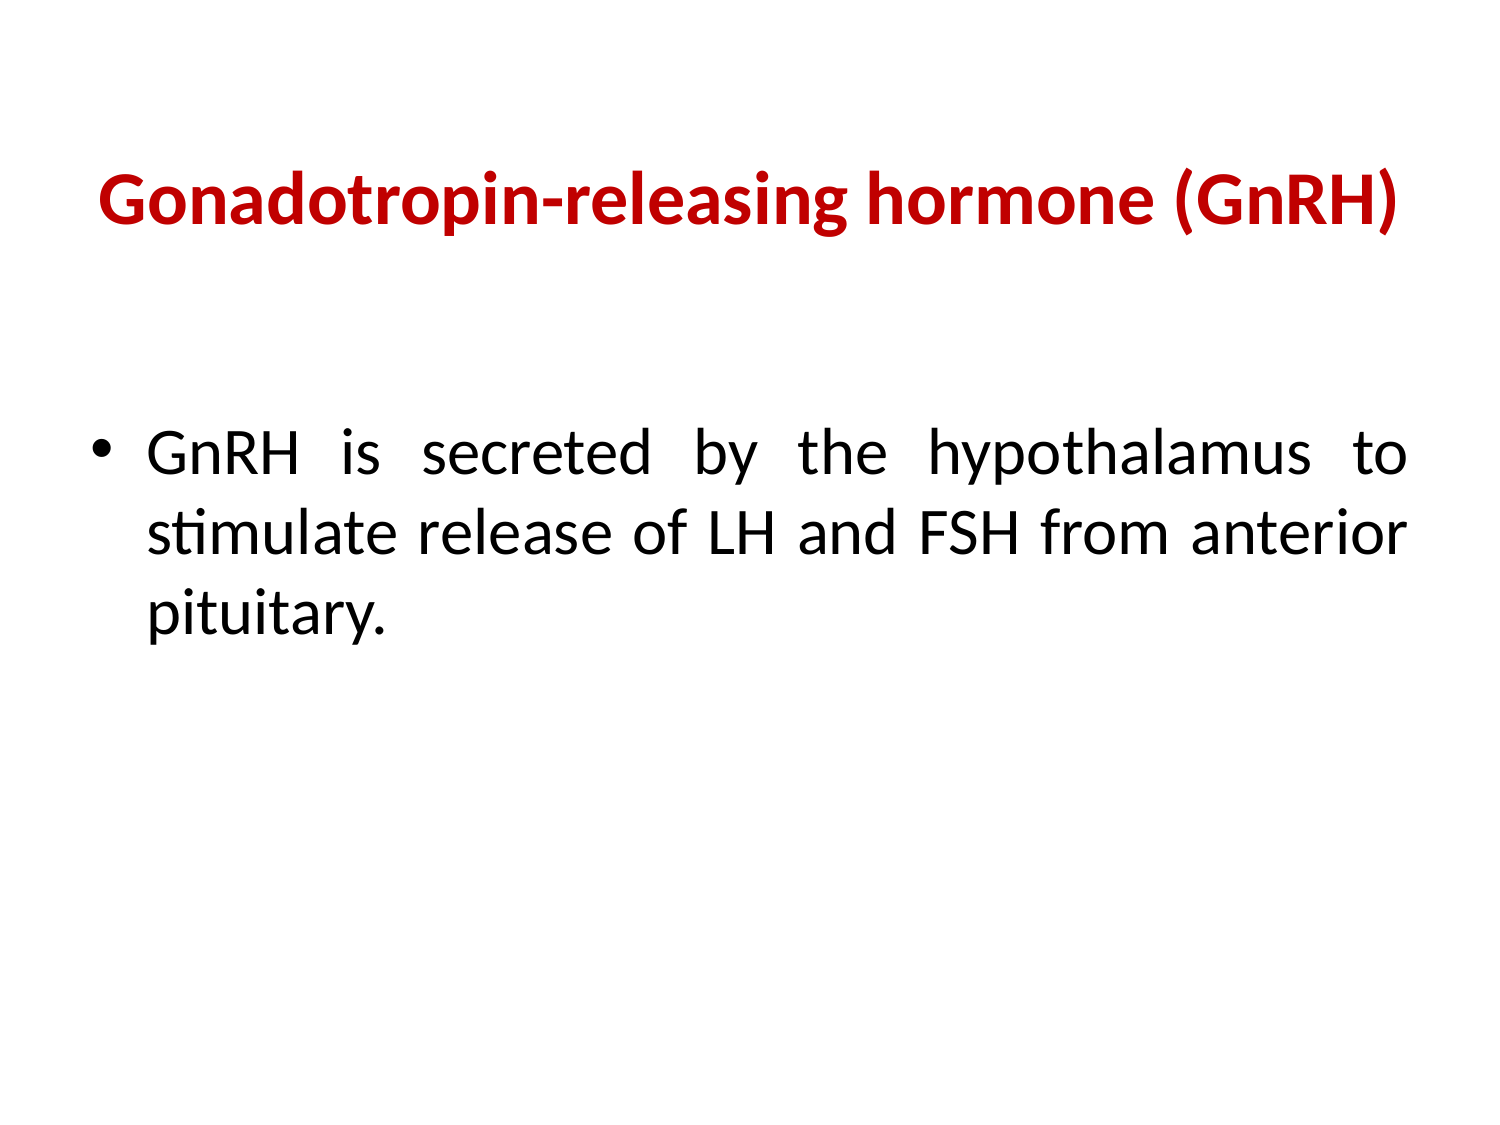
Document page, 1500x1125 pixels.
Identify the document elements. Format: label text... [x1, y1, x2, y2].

title Gonadotropin-releasing hormone (GnRH) [75, 99, 1425, 288]
list GnRH is secreted by the hypothalamus to stimulate release of LH and FSH from anterior pituitary. [75, 399, 1425, 1005]
